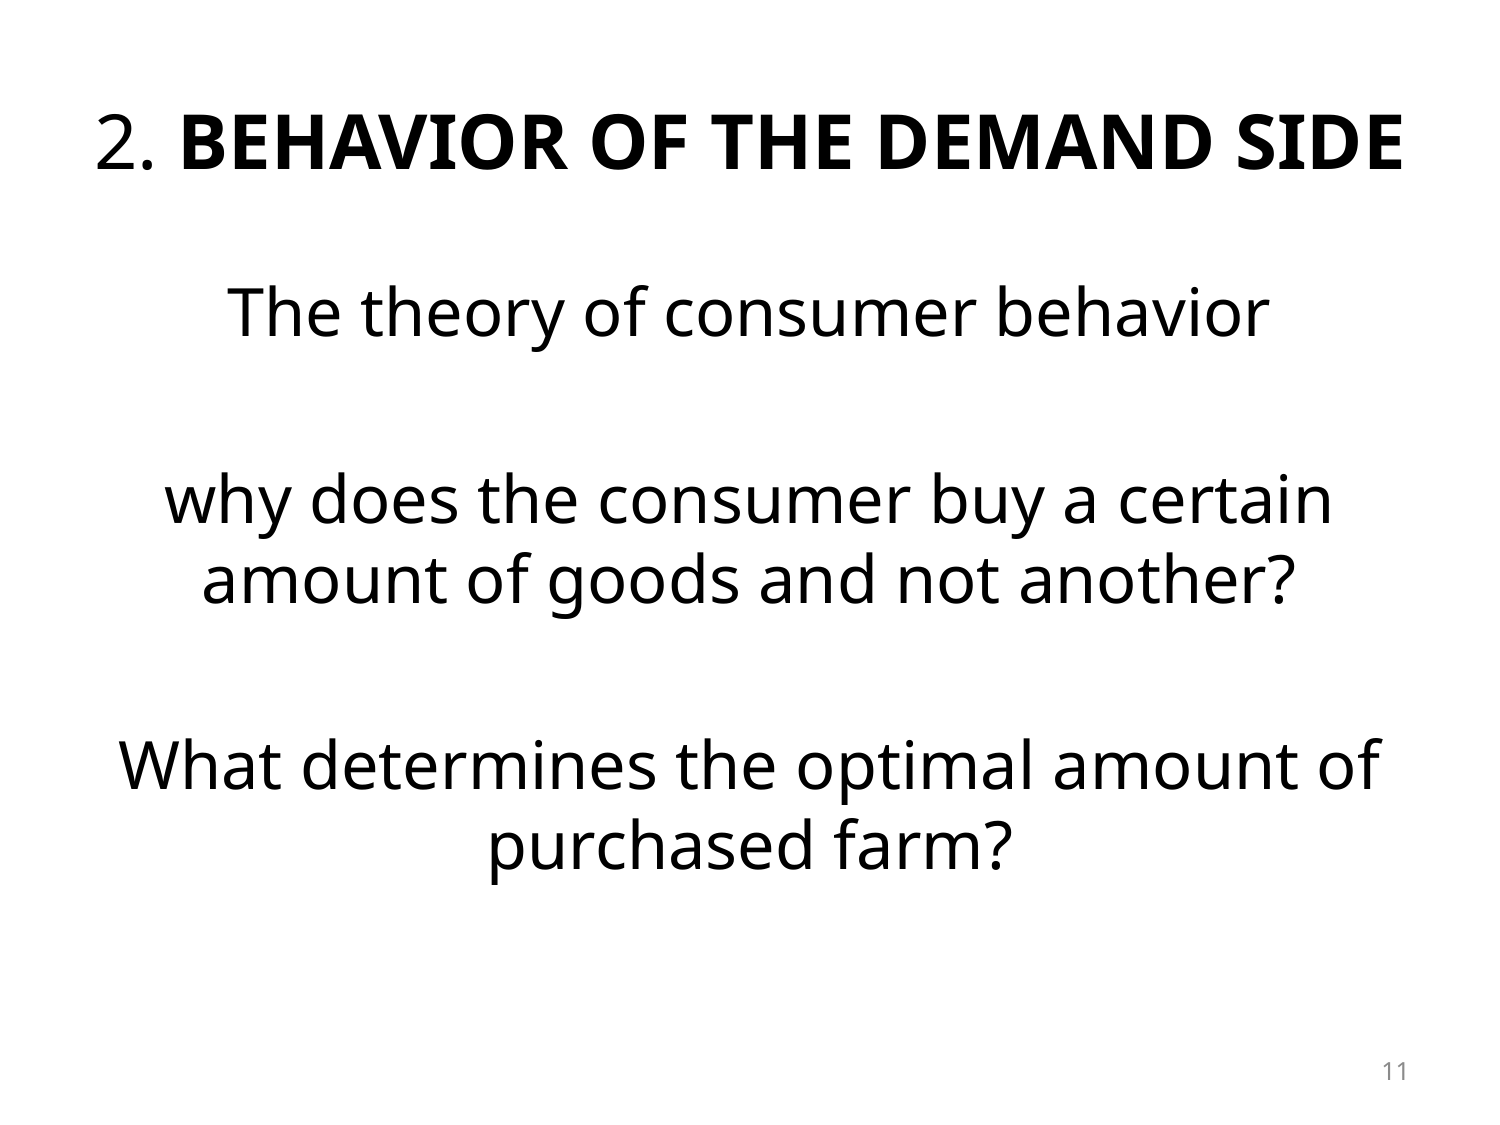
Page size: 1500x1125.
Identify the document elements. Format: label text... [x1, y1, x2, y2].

slide_number 11 [1074, 1042, 1425, 1103]
list The theory of consumer behavior why does the consumer buy a certain amount of goods and not another? What determines the optimal amount of purchased farm? [75, 262, 1425, 1005]
title 2. behavior of the demand side [75, 45, 1425, 233]
